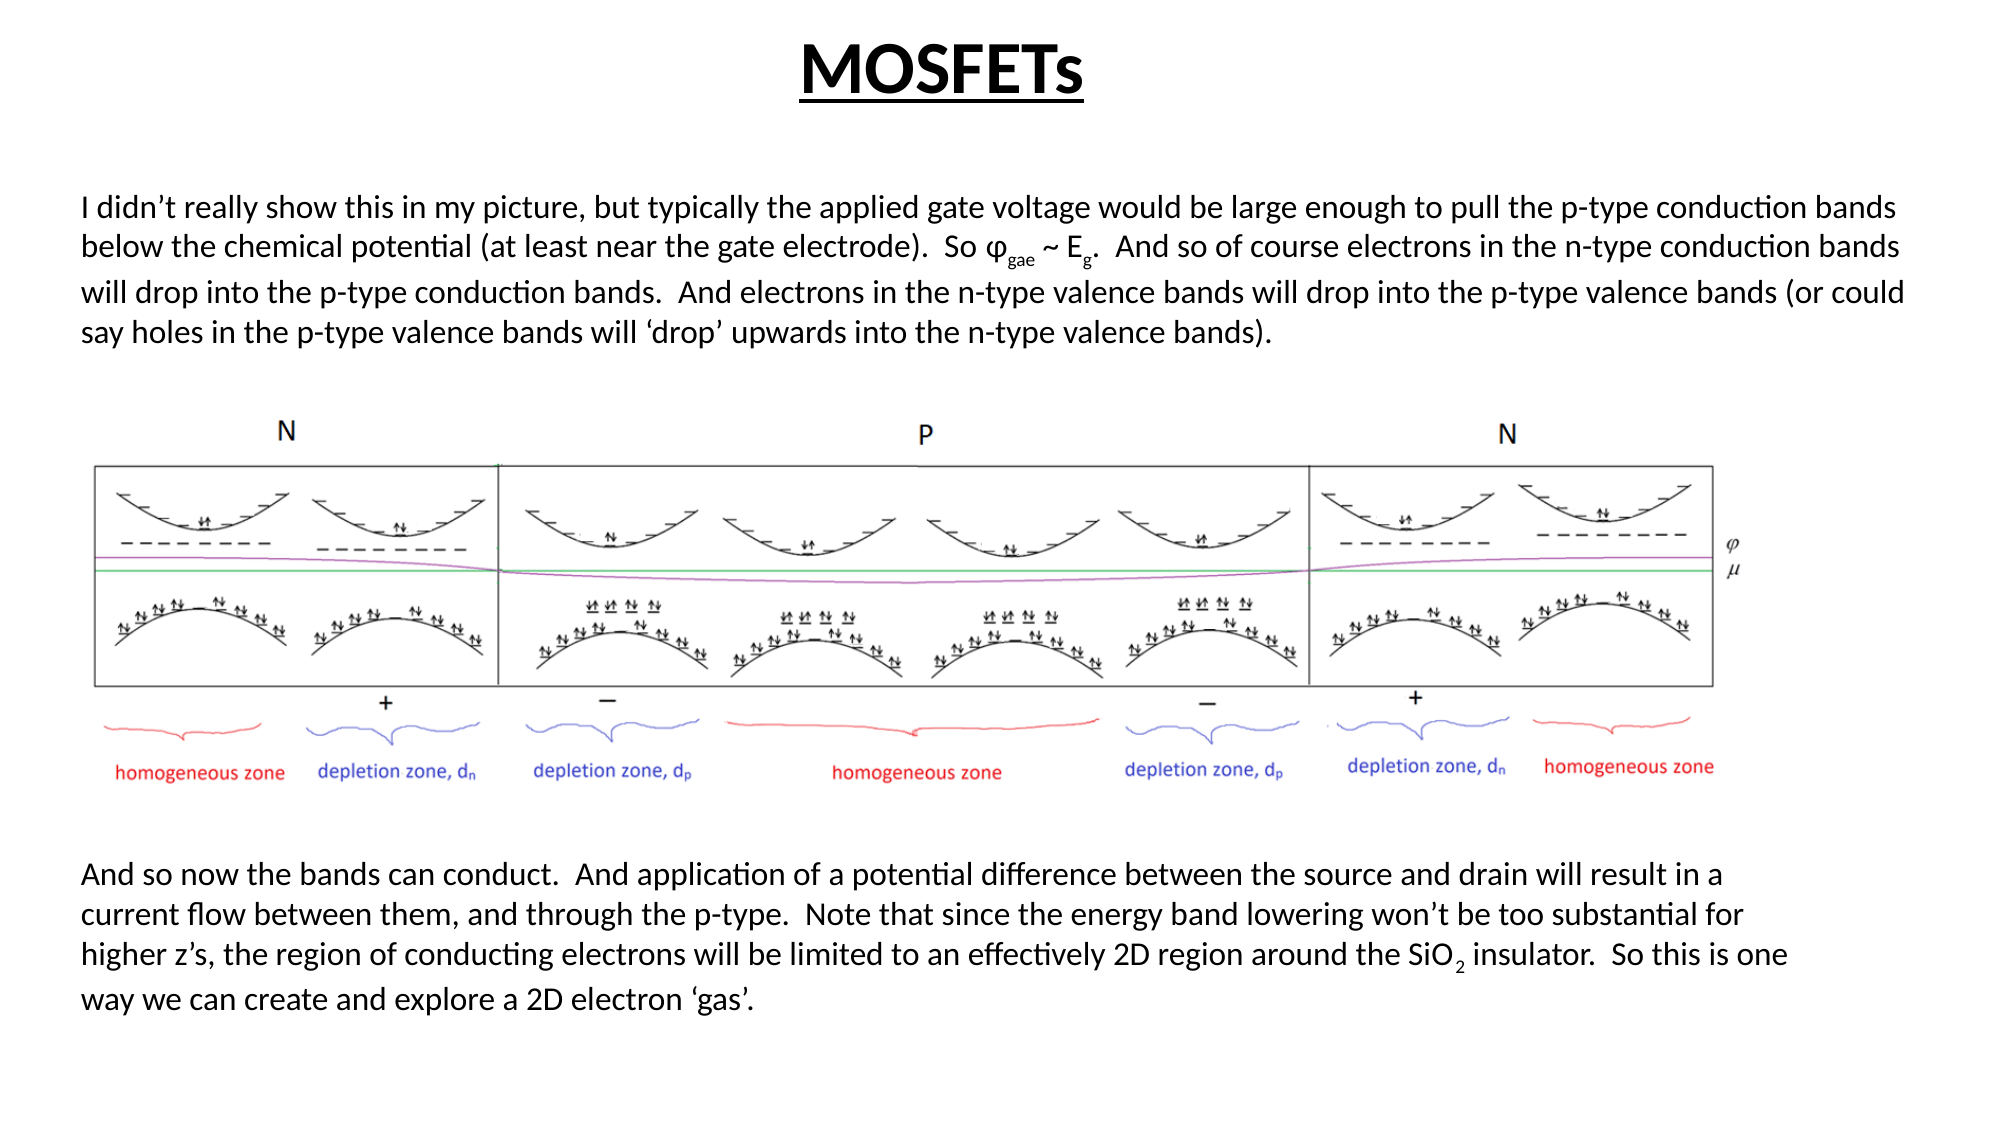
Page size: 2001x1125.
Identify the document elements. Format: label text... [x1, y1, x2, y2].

title MOSFETs [706, 15, 1178, 118]
text_box And so now the bands can conduct. And application of a potential difference between the source and drain will result in a current flow between them, and through the p-type. Note that since the energy band lowering won’t be too substantial for higher z’s, the region of conducting electrons will be limited to an effectively 2D region around the SiO2 insulator. So this is one way we can create and explore a 2D electron ‘gas’. [66, 844, 1821, 1025]
text_box I didn’t really show this in my picture, but typically the applied gate voltage would be large enough to pull the p-type conduction bands below the chemical potential (at least near the gate electrode). So φgae ~ Eg. And so of course electrons in the n-type conduction bands will drop into the p-type conduction bands. And electrons in the n-type valence bands will drop into the p-type valence bands (or could say holes in the p-type valence bands will ‘drop’ upwards into the n-type valence bands). [66, 177, 1944, 358]
picture [80, 413, 1753, 807]
